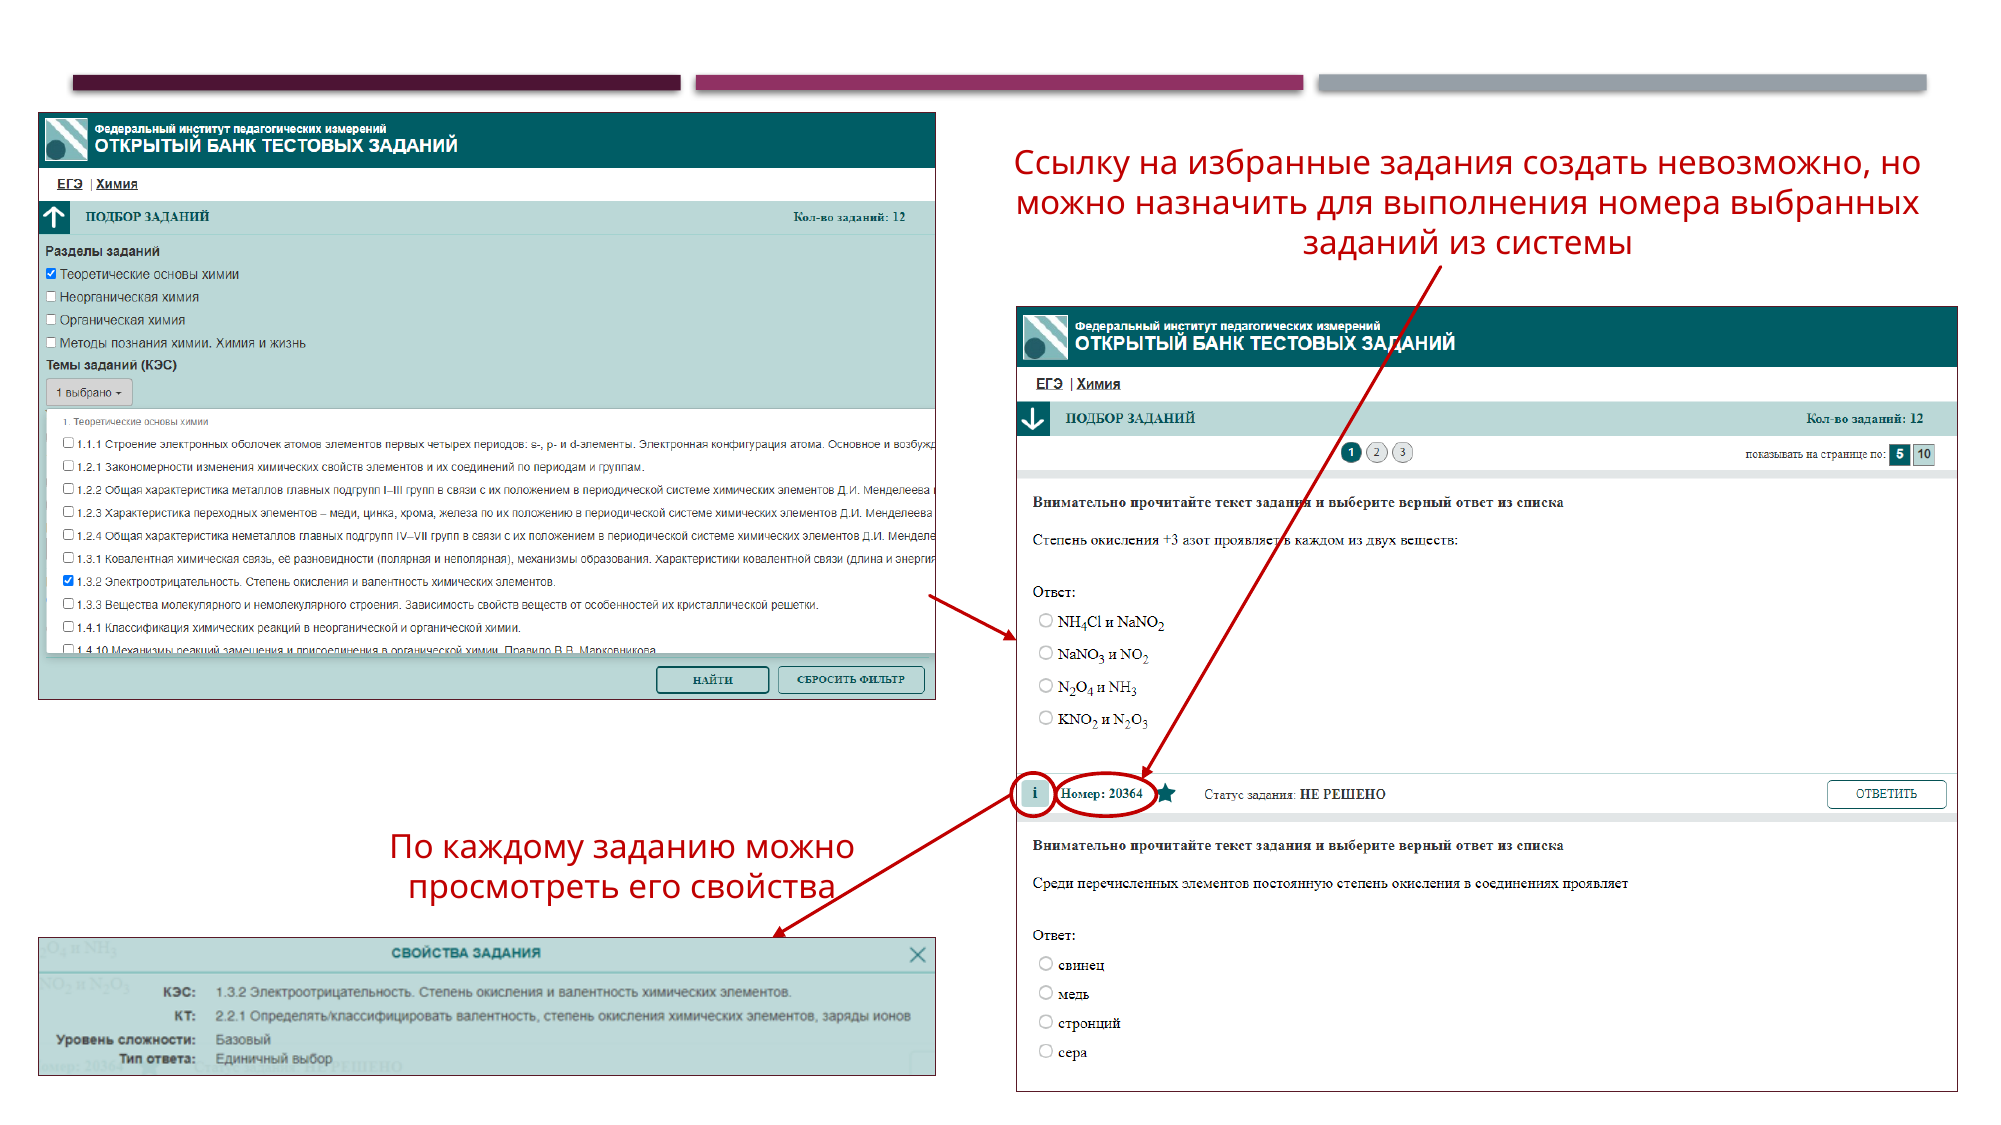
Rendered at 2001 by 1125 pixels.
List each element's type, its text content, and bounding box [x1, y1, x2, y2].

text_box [929, 594, 1018, 641]
text_box По каждому заданию можно просмотреть его свойства [352, 818, 765, 913]
text_box Ссылку на избранные задания создать невозможно, но можно назначить для выполнения номера выбранных заданий из системы [978, 133, 1958, 269]
picture [37, 937, 936, 1077]
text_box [771, 793, 1012, 939]
picture [37, 112, 936, 700]
picture [1016, 306, 1959, 1093]
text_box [1141, 266, 1442, 780]
